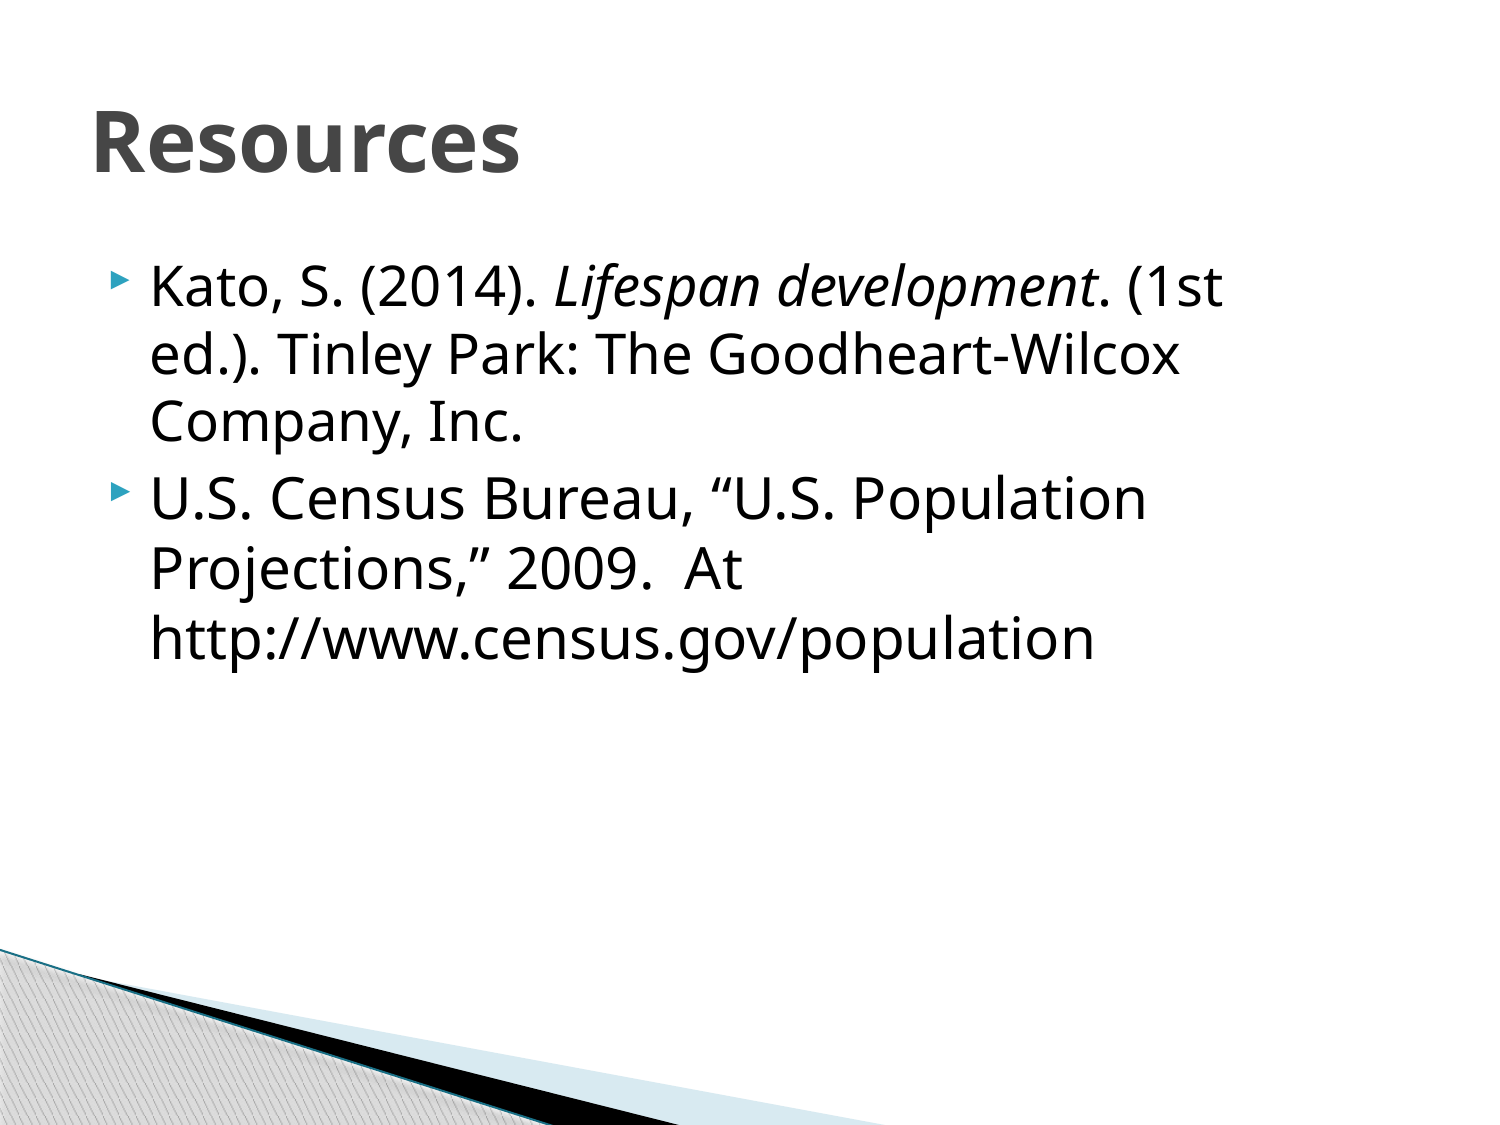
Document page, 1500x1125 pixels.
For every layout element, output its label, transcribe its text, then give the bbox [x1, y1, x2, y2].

title Resources [75, 45, 1425, 233]
list Kato, S. (2014). Lifespan development. (1st ed.). Tinley Park: The Goodheart-Wilcox Company, Inc. U.S. Census Bureau, “U.S. Population Projections,” 2009. At http://www.census.gov/population [75, 243, 1425, 986]
